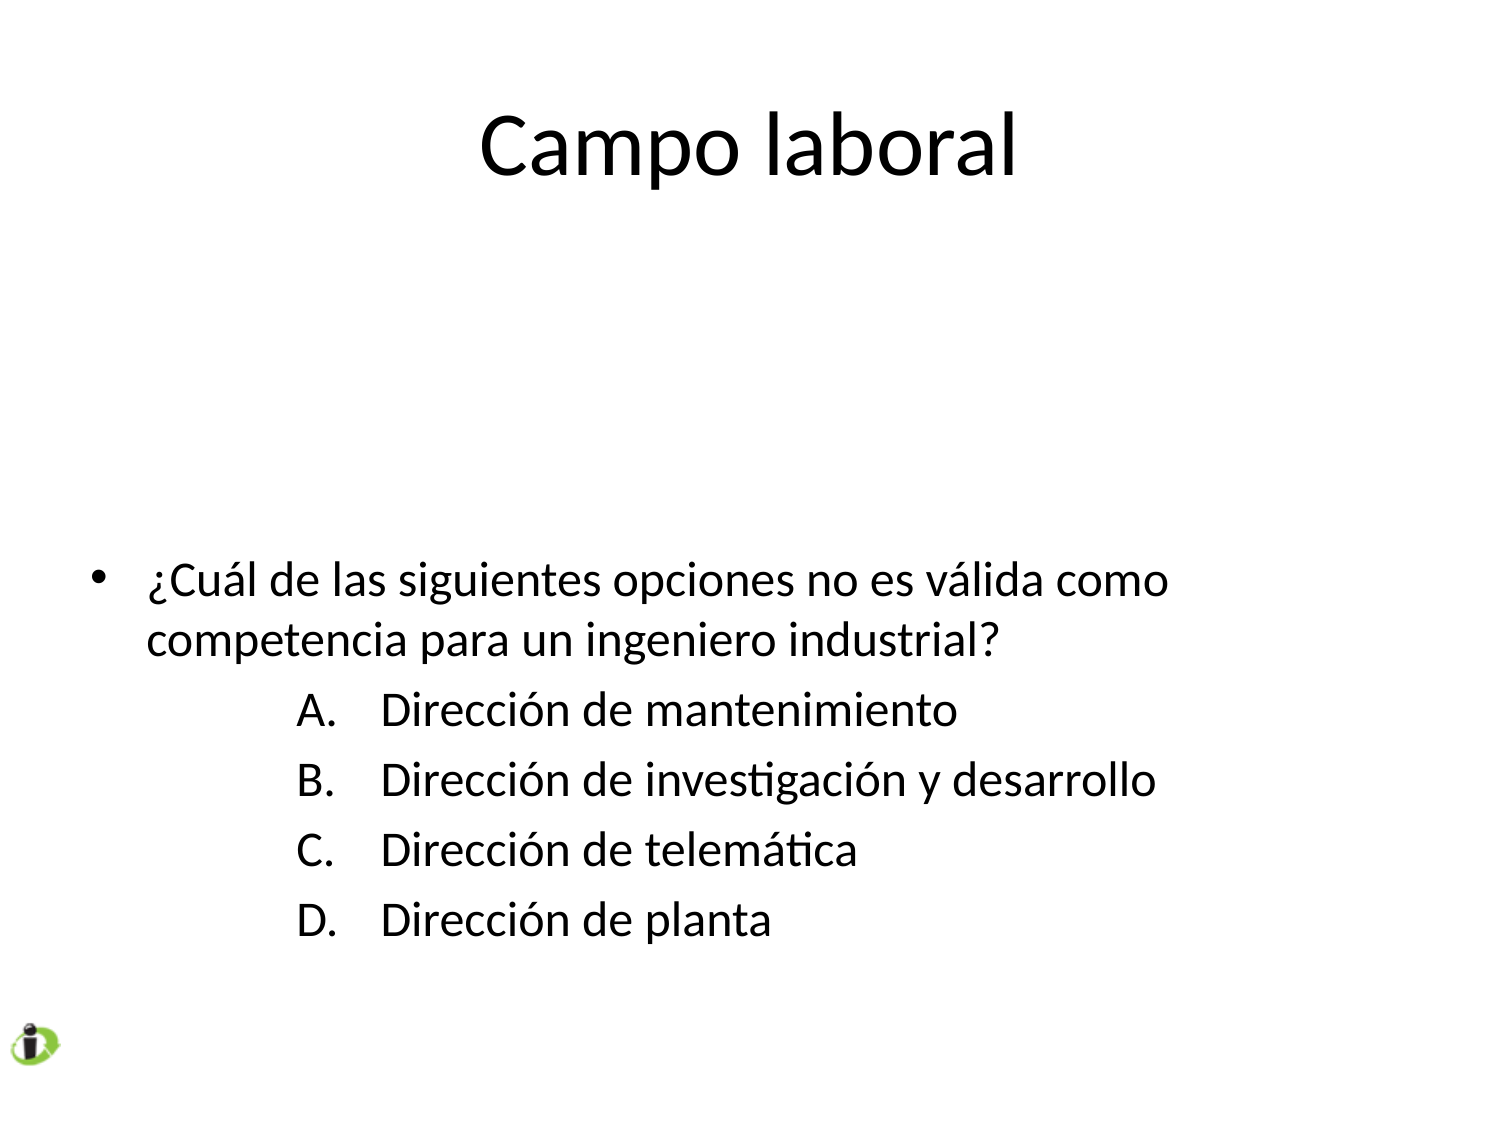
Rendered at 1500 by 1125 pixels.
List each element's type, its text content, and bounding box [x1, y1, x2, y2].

title Campo laboral [75, 45, 1425, 233]
picture [10, 1020, 61, 1072]
list ¿Cuál de las siguientes opciones no es válida como competencia para un ingeniero industrial? Dirección de mantenimiento Dirección de investigación y desarrollo Dirección de telemática Dirección de planta [75, 262, 1425, 1005]
